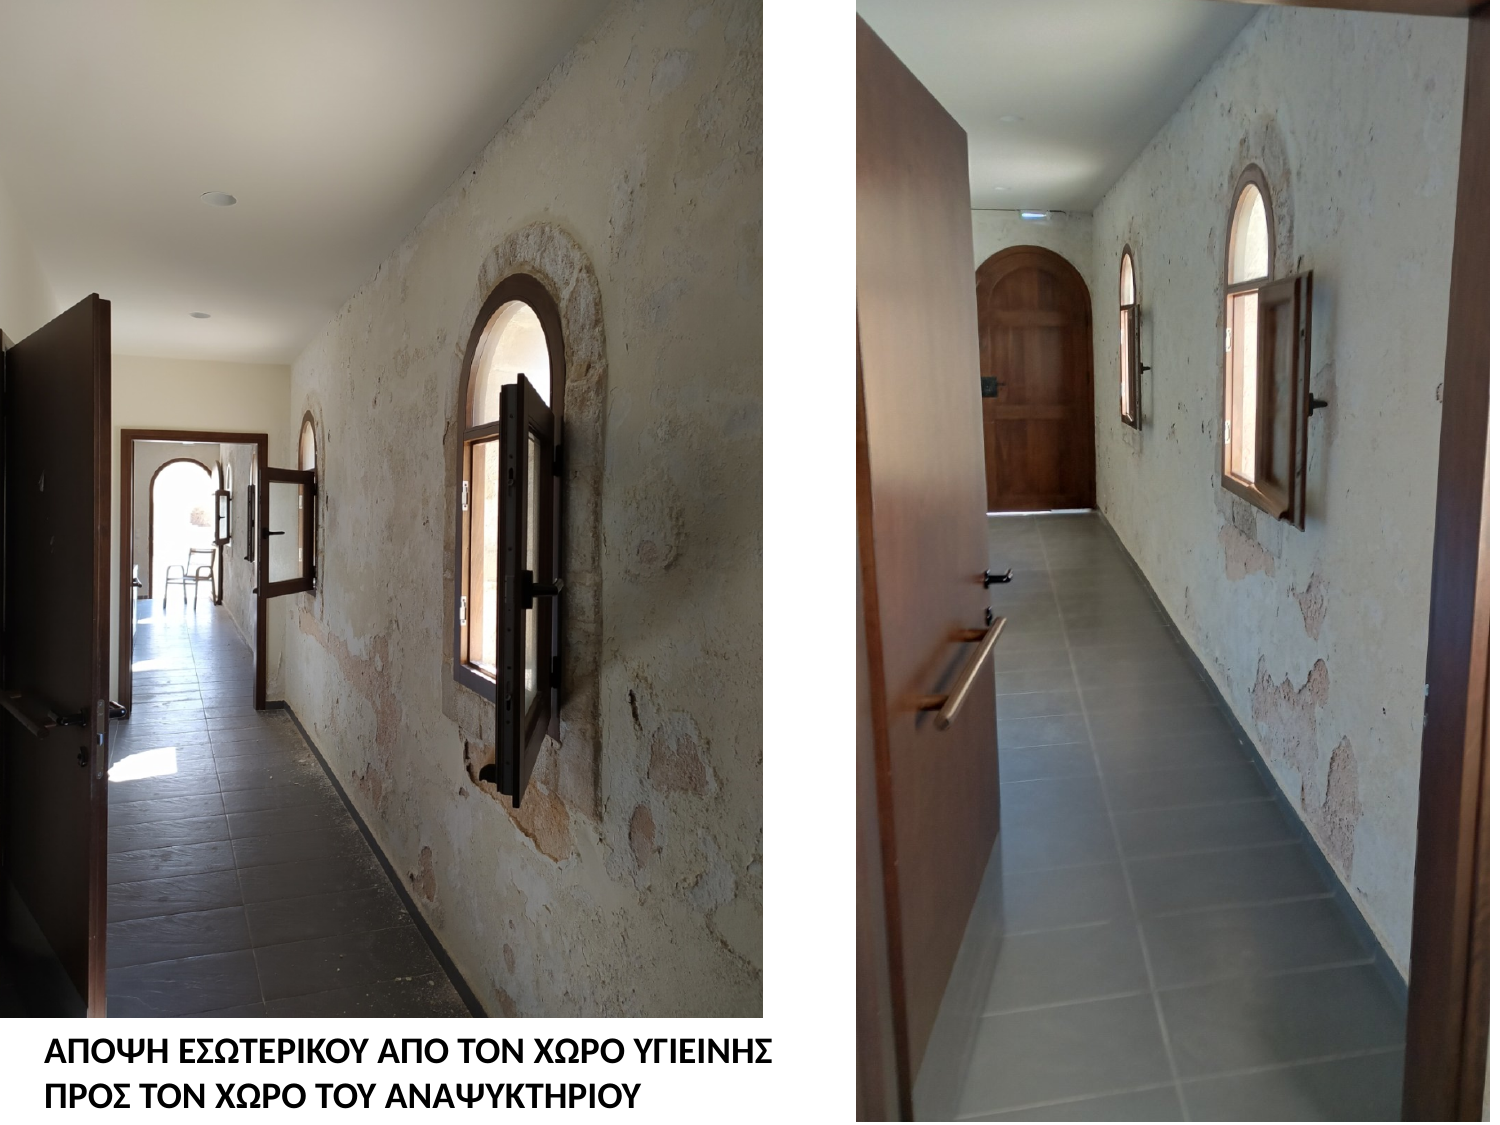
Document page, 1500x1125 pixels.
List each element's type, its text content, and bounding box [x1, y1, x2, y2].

picture [0, 0, 1490, 1122]
text_box ΑΠΟΨΗ ΕΣΩΤΕΡΙΚΟΥ ΑΠΟ ΤΟΝ ΧΩΡΟ ΥΓΙΕΙΝΗΣ ΠΡΟΣ ΤΟΝ ΧΩΡΟ ΤΟΥ ΑΝΑΨΥΚΤΗΡΙΟΥ [29, 1018, 851, 1124]
